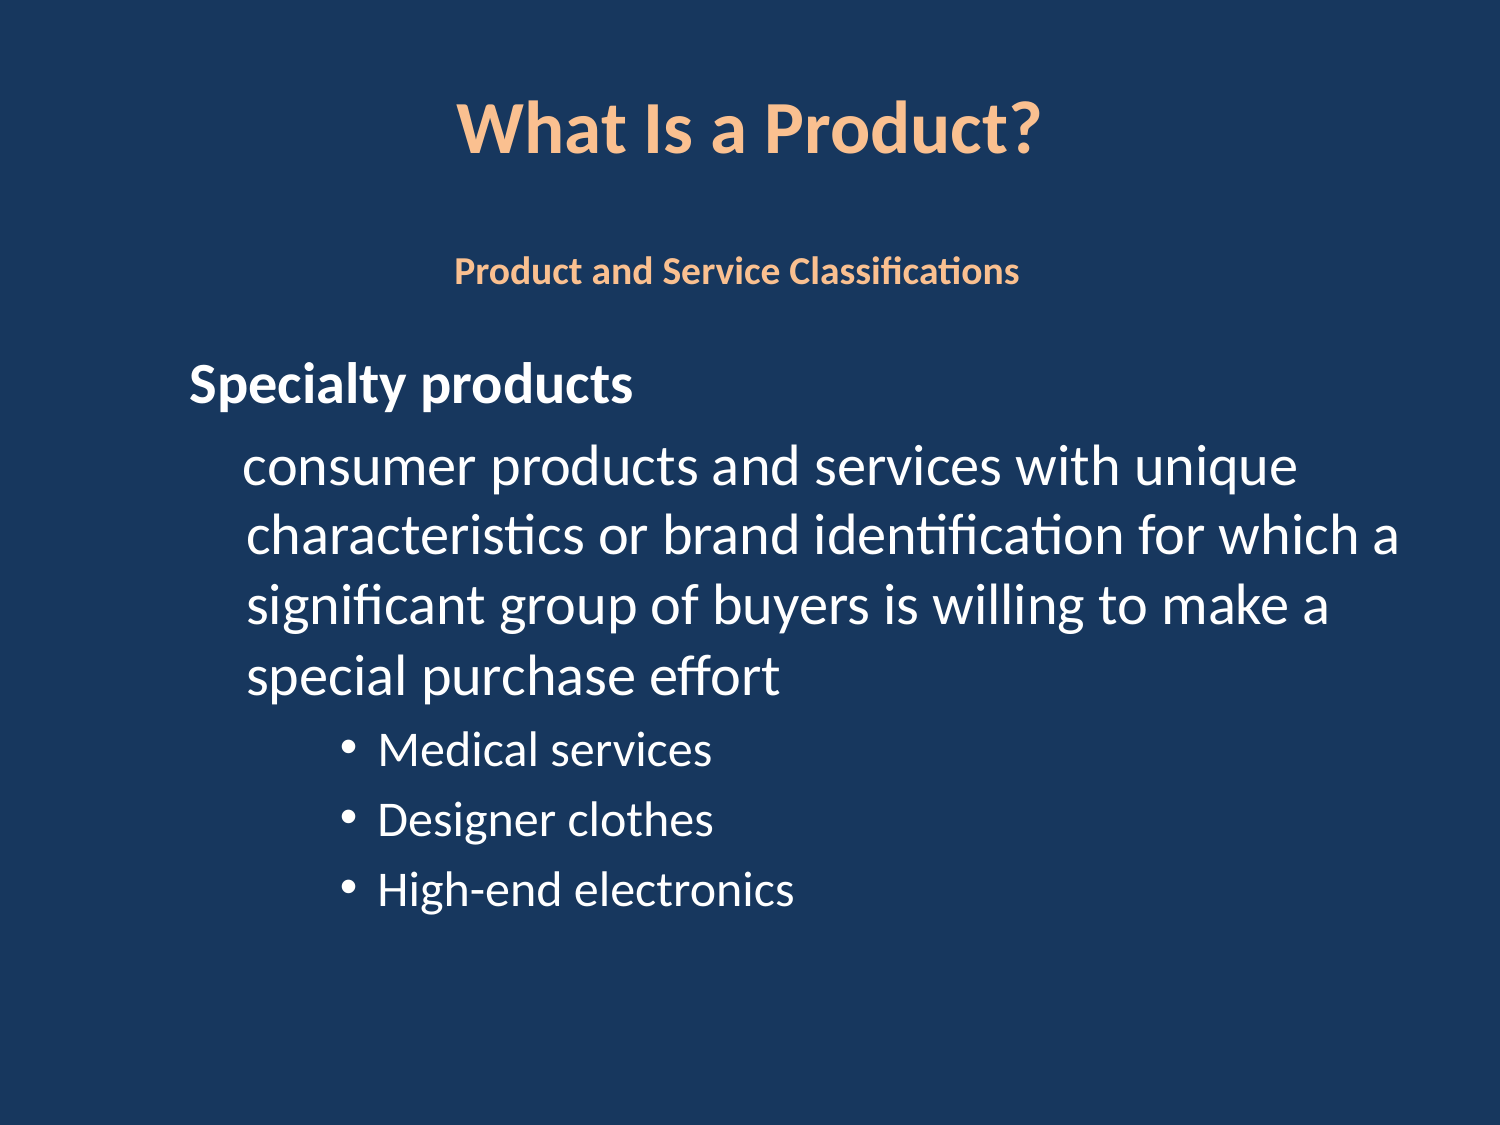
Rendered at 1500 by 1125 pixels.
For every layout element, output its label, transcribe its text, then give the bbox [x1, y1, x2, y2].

list Specialty products consumer products and services with unique characteristics or brand identification for which a significant group of buyers is willing to make a special purchase effort Medical services Designer clothes High-end electronics [174, 337, 1450, 1013]
title What Is a Product? [112, 37, 1388, 225]
list Product and Service Classifications [150, 237, 1325, 300]
